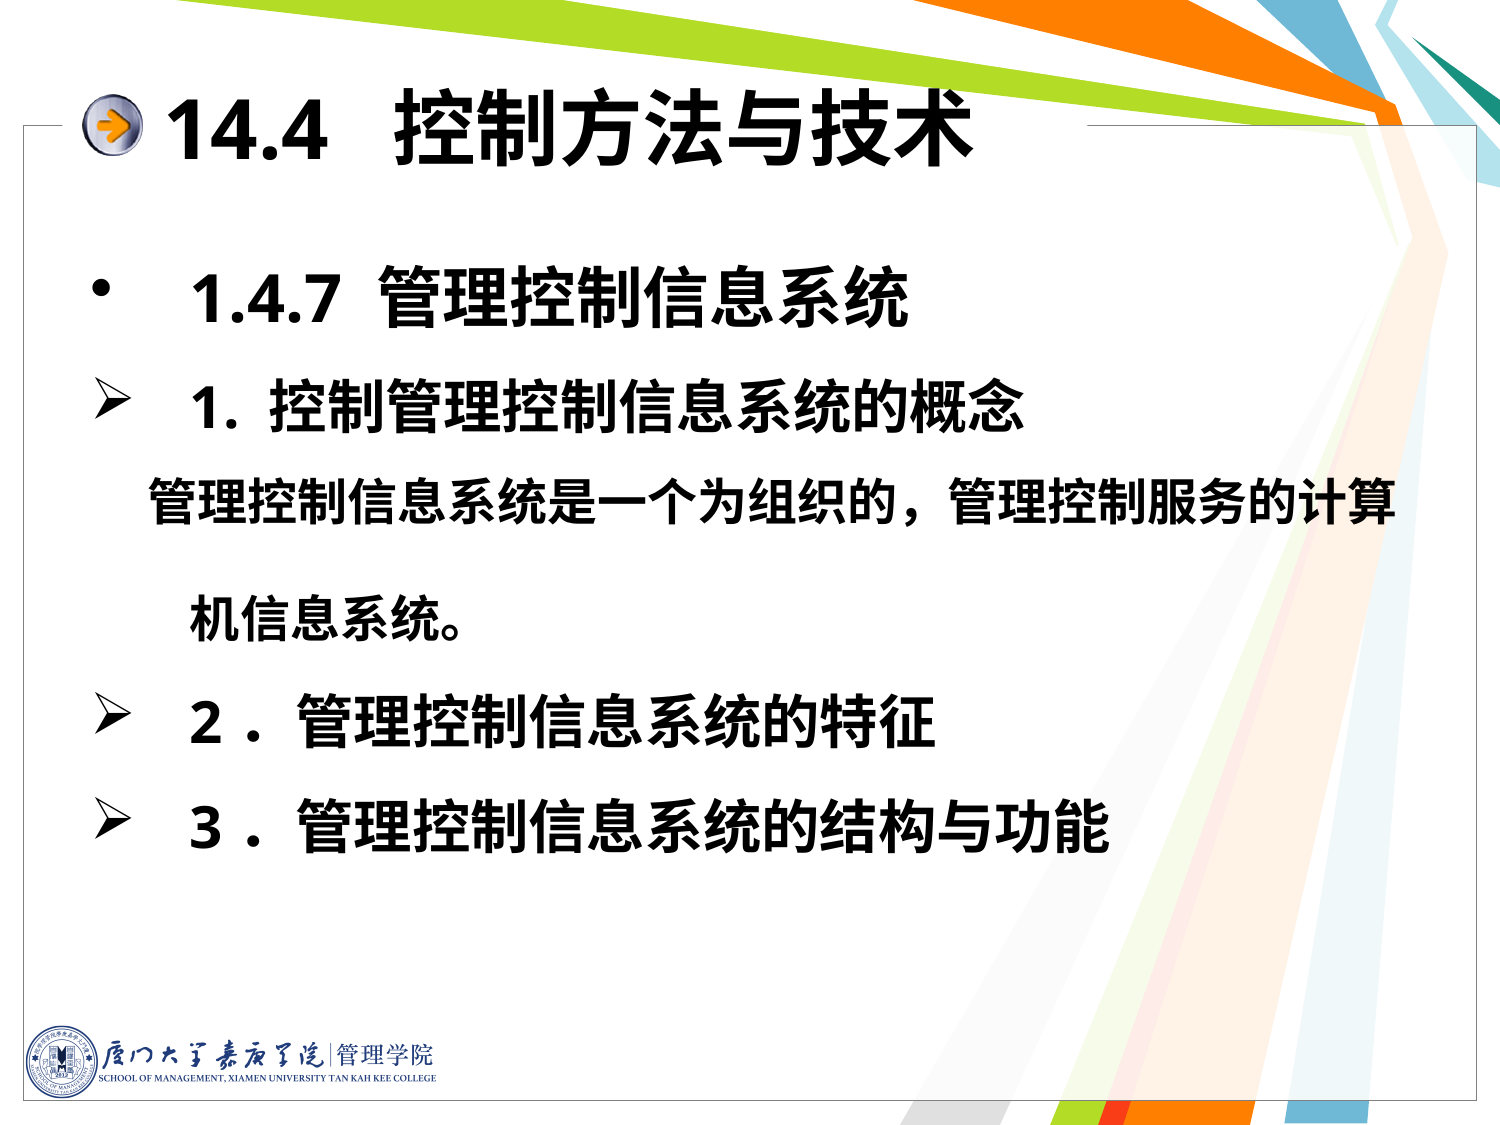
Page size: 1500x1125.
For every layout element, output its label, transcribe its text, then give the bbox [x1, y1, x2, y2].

list 1.4.7 管理控制信息系统 1. 控制管理控制信息系统的概念 管理控制信息系统是一个为组织的，管理控制服务的计算机信息系统。 2．管理控制信息系统的特征 3．管理控制信息系统的结构与功能 [75, 208, 1425, 976]
title 14.4 控制方法与技术 [148, 32, 1182, 208]
picture [82, 94, 143, 156]
picture [24, 1024, 438, 1100]
